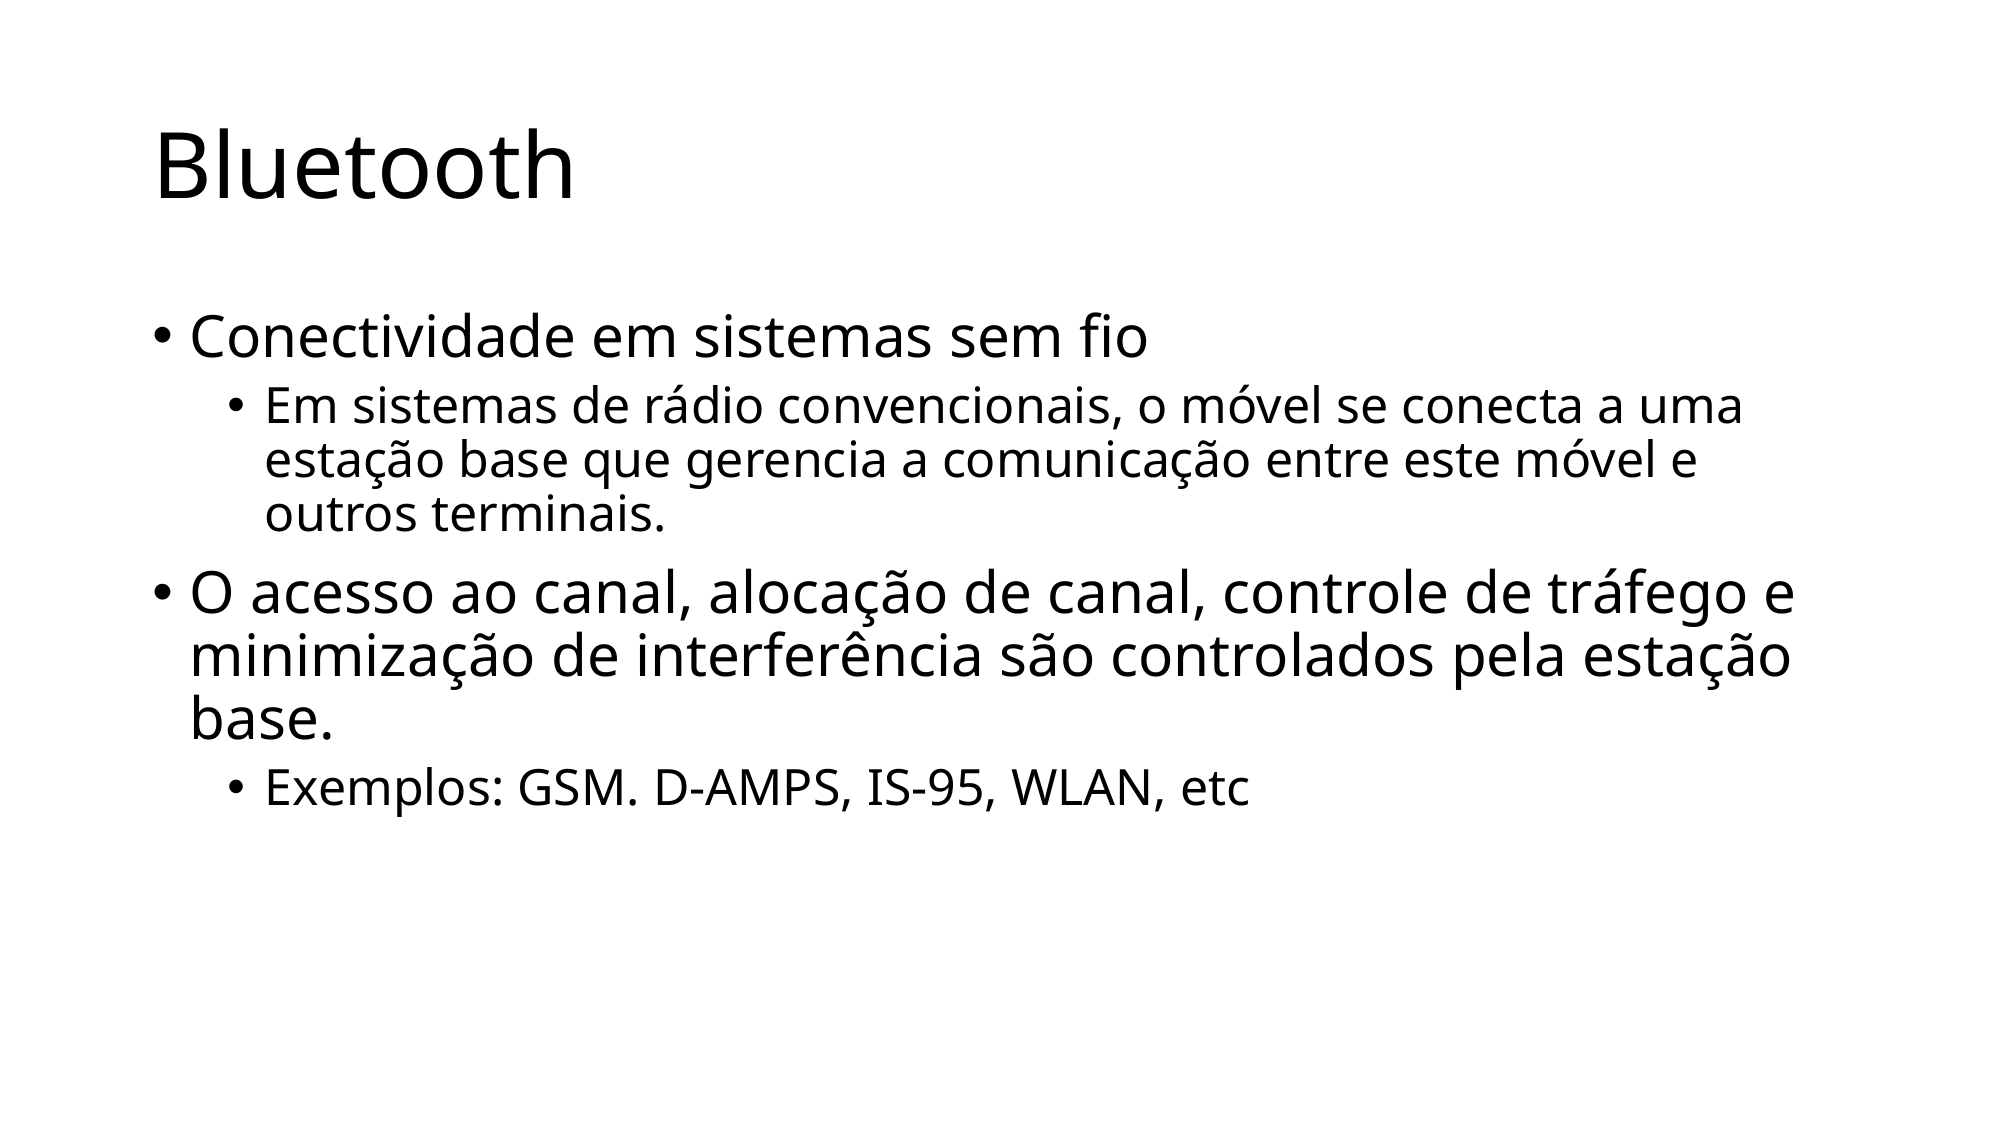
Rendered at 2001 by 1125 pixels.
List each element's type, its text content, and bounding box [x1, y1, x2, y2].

list Conectividade em sistemas sem fio Em sistemas de rádio convencionais, o móvel se conecta a uma estação base que gerencia a comunicação entre este móvel e outros terminais. O acesso ao canal, alocação de canal, controle de tráfego e minimização de interferência são controlados pela estação base. Exemplos: GSM. D-AMPS, IS-95, WLAN, etc [137, 299, 1863, 1014]
title Bluetooth [137, 59, 1863, 278]
